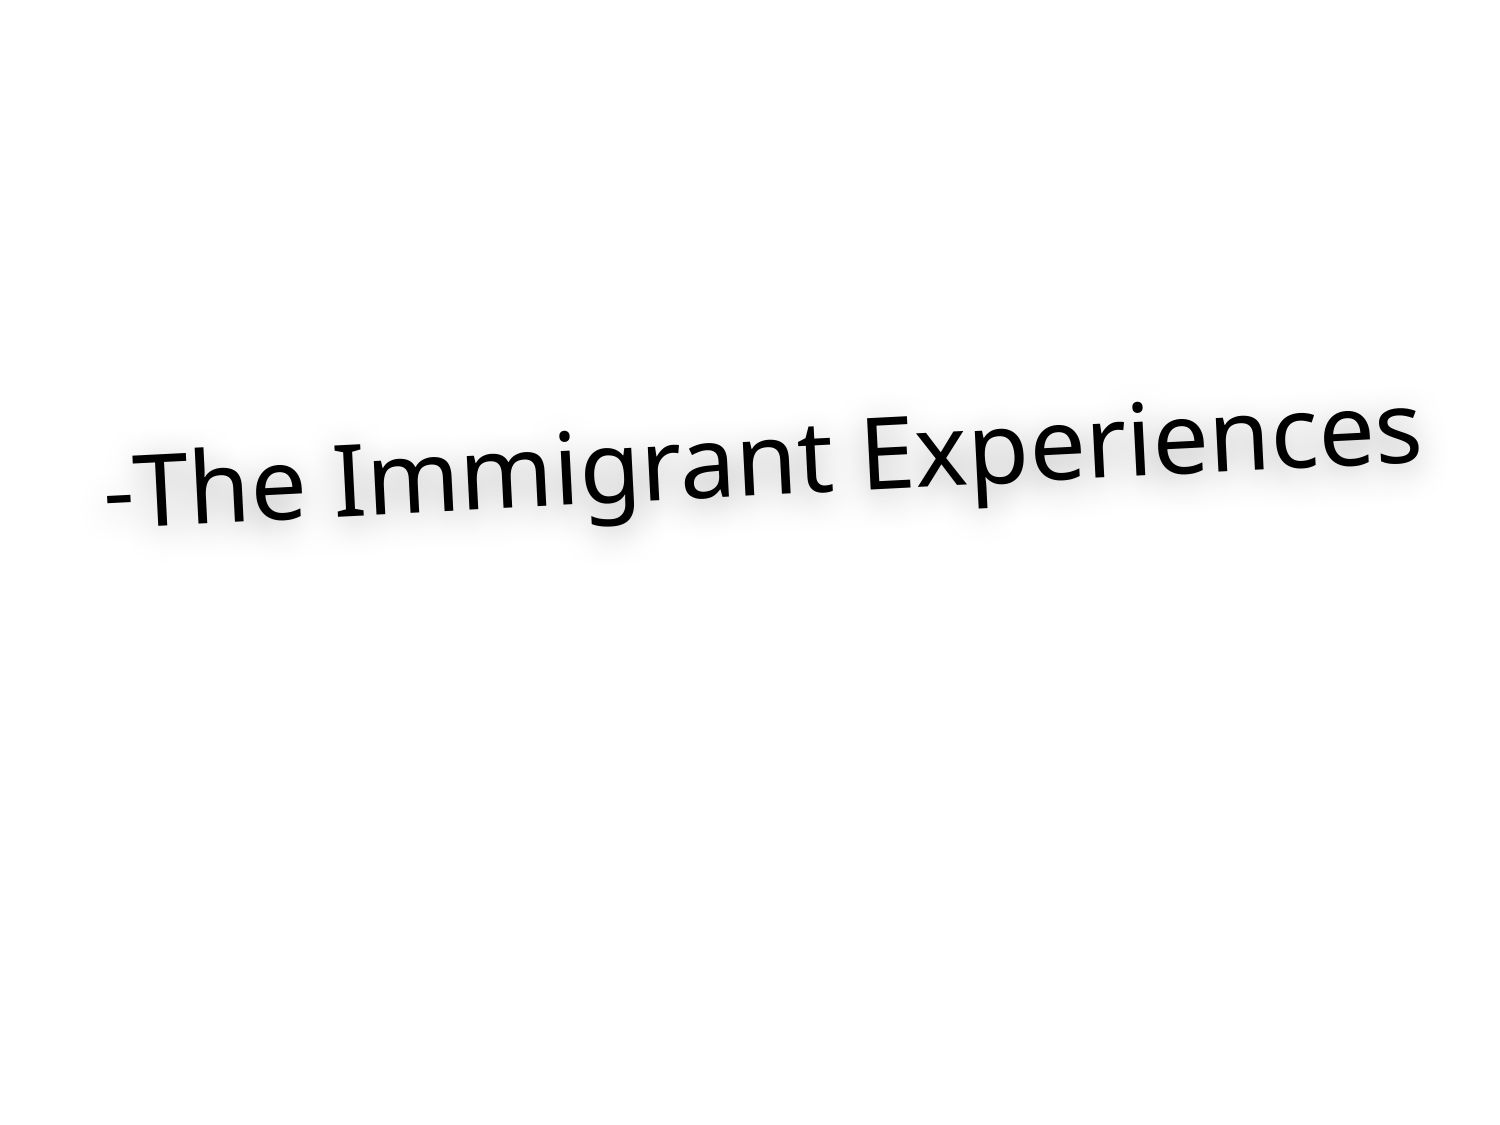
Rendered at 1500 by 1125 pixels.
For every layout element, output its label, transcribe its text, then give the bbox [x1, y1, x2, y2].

text_box -The Immigrant Experiences [84, 353, 1453, 557]
